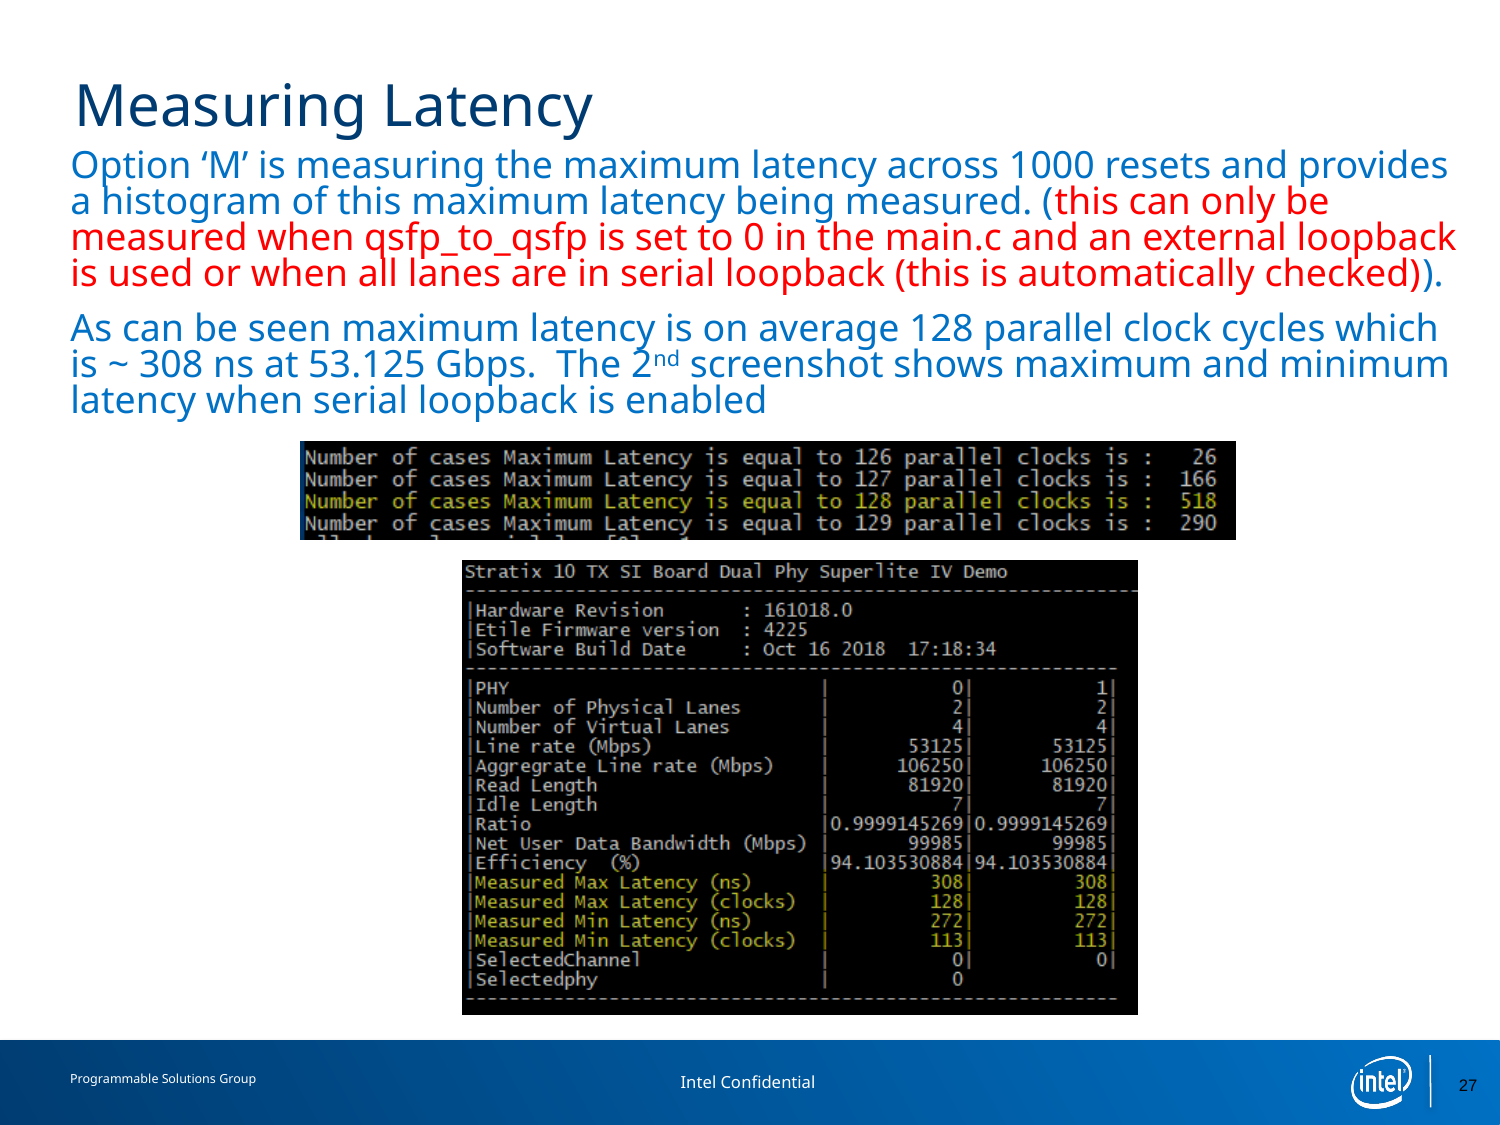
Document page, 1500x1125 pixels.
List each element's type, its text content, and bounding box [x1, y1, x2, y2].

slide_number 27 [1127, 1055, 1478, 1116]
picture [299, 441, 1237, 540]
title Measuring Latency [74, 67, 1425, 149]
picture [462, 560, 1138, 1015]
list Option ‘M’ is measuring the maximum latency across 1000 resets and provides a histogram of this maximum latency being measured. (this can only be measured when qsfp_to_qsfp is set to 0 in the main.c and an external loopback is used or when all lanes are in serial loopback (this is automatically checked)). As can be seen maximum latency is on average 128 parallel clock cycles which is ~ 308 ns at 53.125 Gbps. The 2nd screenshot shows maximum and minimum latency when serial loopback is enabled [70, 149, 1466, 975]
